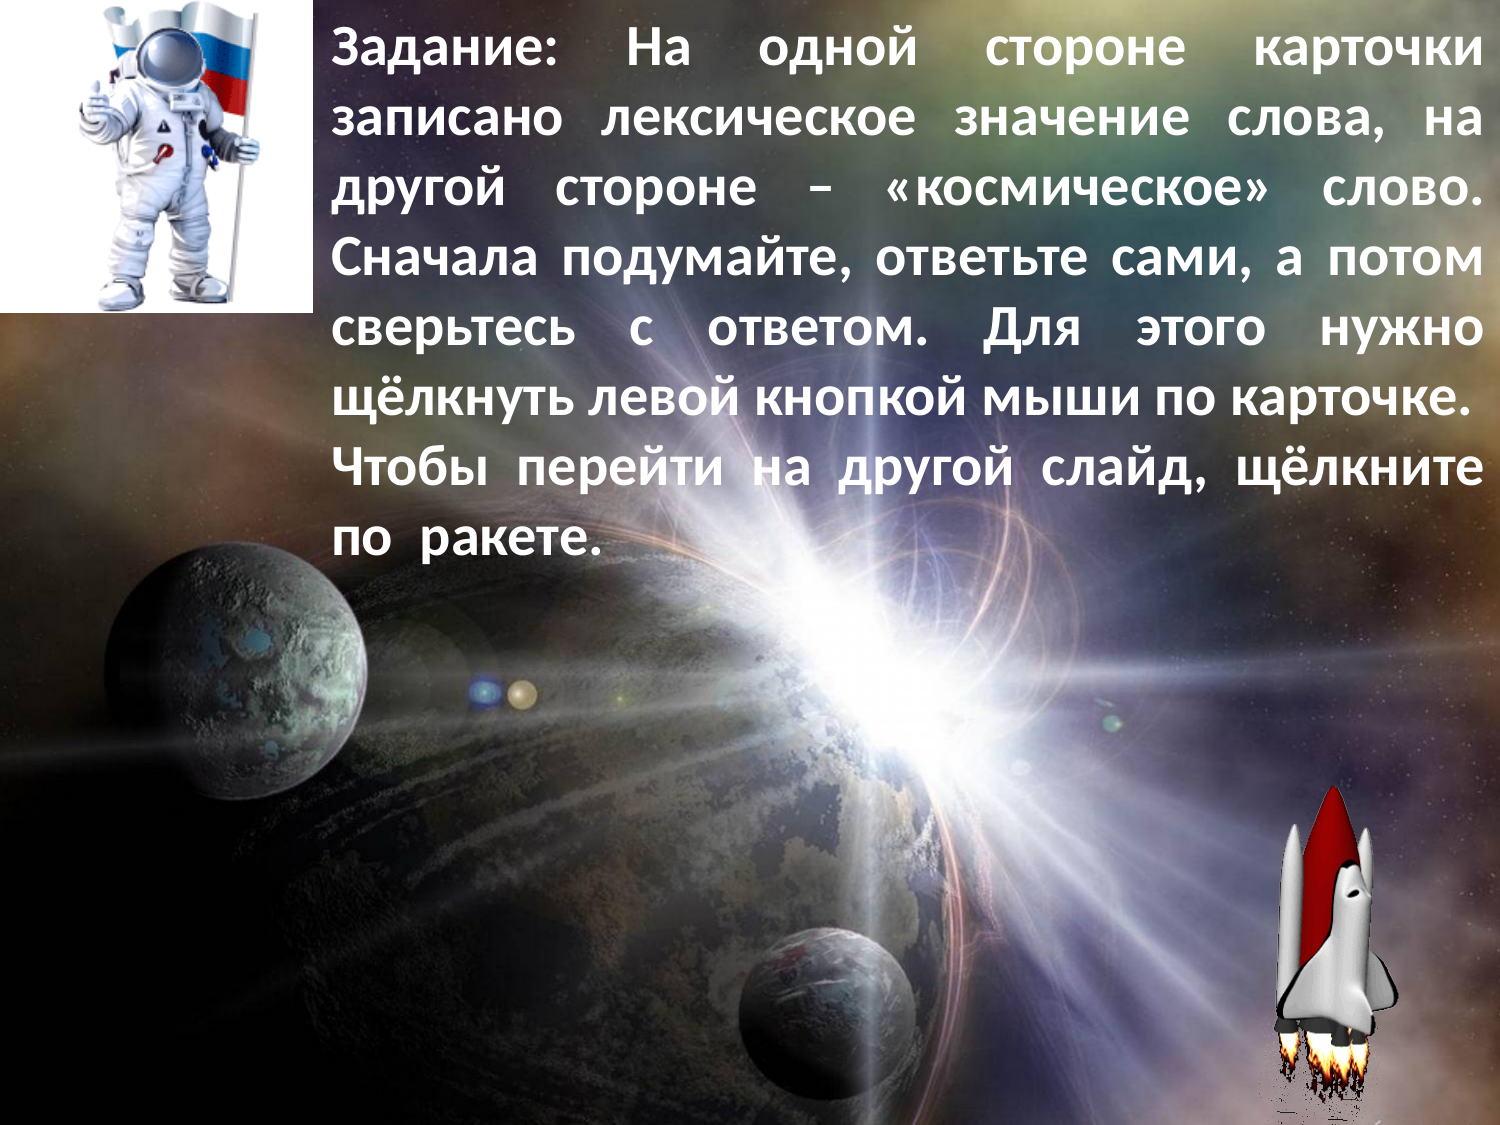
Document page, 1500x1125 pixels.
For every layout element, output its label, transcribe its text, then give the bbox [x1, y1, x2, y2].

text_box Задание: На одной стороне карточки записано лексическое значение слова, на другой стороне – «космическое» слово. Сначала подумайте, ответьте сами, а потом сверьтесь с ответом. Для этого нужно щёлкнуть левой кнопкой мыши по карточке. Чтобы перейти на другой слайд, щёлкните по ракете. [316, 0, 1500, 575]
picture [0, 0, 1500, 1125]
text_box [1135, 771, 1500, 1125]
